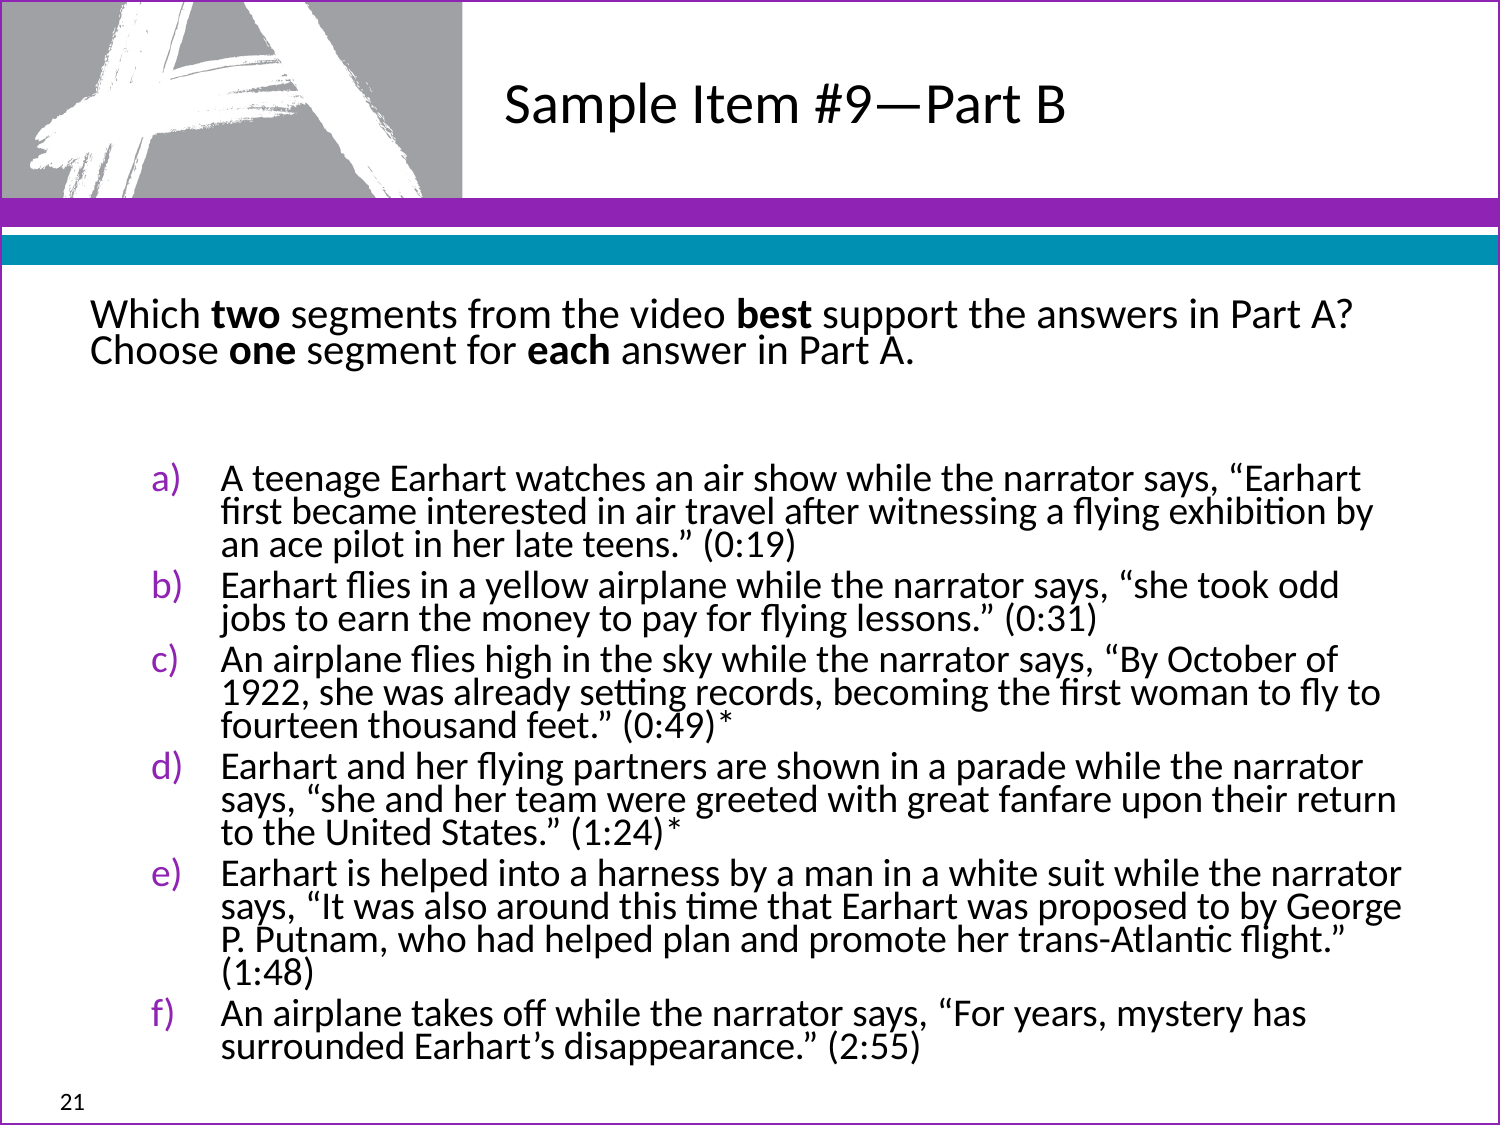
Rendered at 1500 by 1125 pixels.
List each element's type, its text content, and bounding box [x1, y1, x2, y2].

list Which two segments from the video best support the answers in Part A? Choose one segment for each answer in Part A. A teenage Earhart watches an air show while the narrator says, “Earhart first became interested in air travel after witnessing a flying exhibition by an ace pilot in her late teens.” (0:19) Earhart flies in a yellow airplane while the narrator says, “she took odd jobs to earn the money to pay for flying lessons.” (0:31) An airplane flies high in the sky while the narrator says, “By October of 1922, she was already setting records, becoming the first woman to fly to fourteen thousand feet.” (0:49)* Earhart and her flying partners are shown in a parade while the narrator says, “she and her team were greeted with great fanfare upon their return to the United States.” (1:24)* Earhart is helped into a harness by a man in a white suit while the narrator says, “It was also around this time that Earhart was proposed to by George P. Putnam, who had helped plan and promote her trans-Atlantic flight.” (1:48) An airplane takes off while the narrator says, “For years, mystery has surrounded Earhart’s disappearance.” (2:55) [75, 262, 1425, 1075]
picture [2, 2, 462, 198]
slide_number 21 [0, 1077, 100, 1125]
title Sample Item #9—Part B [462, 0, 1500, 200]
